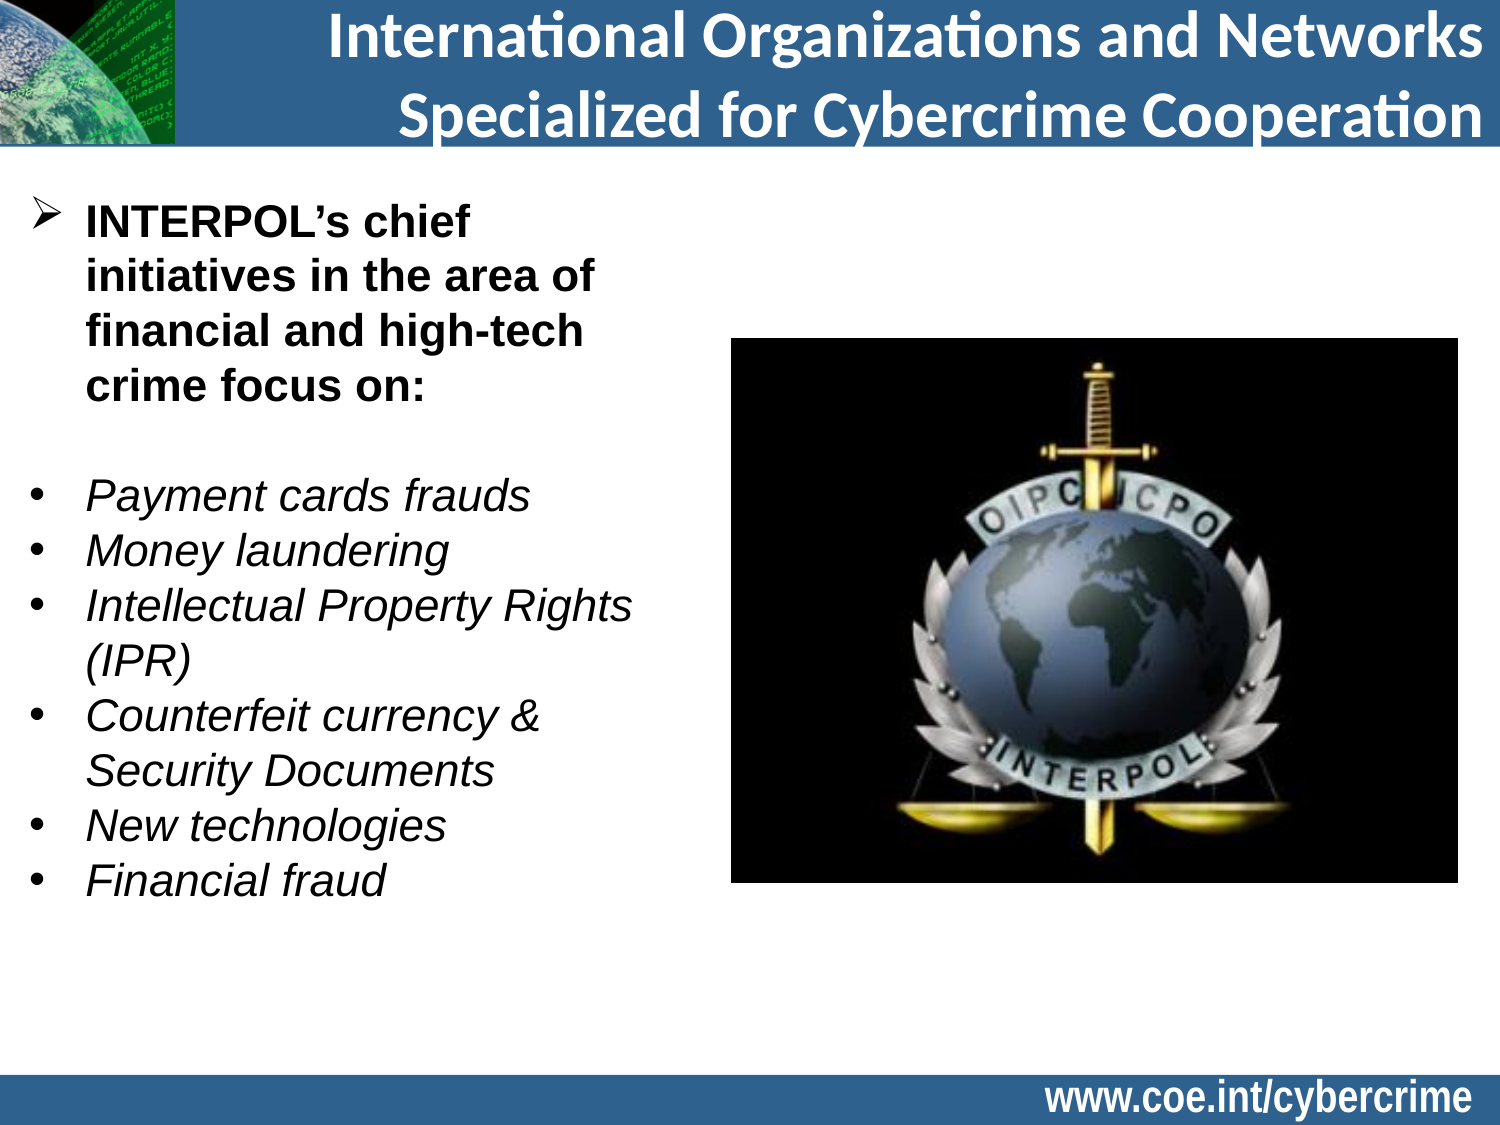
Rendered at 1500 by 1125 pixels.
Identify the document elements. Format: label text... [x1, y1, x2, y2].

text_box International Organizations and Networks Specialized for Cybercrime Cooperation [177, 0, 1500, 149]
text_box INTERPOL’s chief initiatives in the area of financial and high-tech crime focus on: Payment cards frauds Money laundering Intellectual Property Rights (IPR) Counterfeit currency & Security Documents New technologies Financial fraud [14, 183, 657, 914]
picture [0, 0, 175, 144]
text_box [0, 1073, 1030, 1125]
picture [730, 338, 1458, 884]
text_box www.coe.int/cybercrime [1030, 1059, 1500, 1125]
